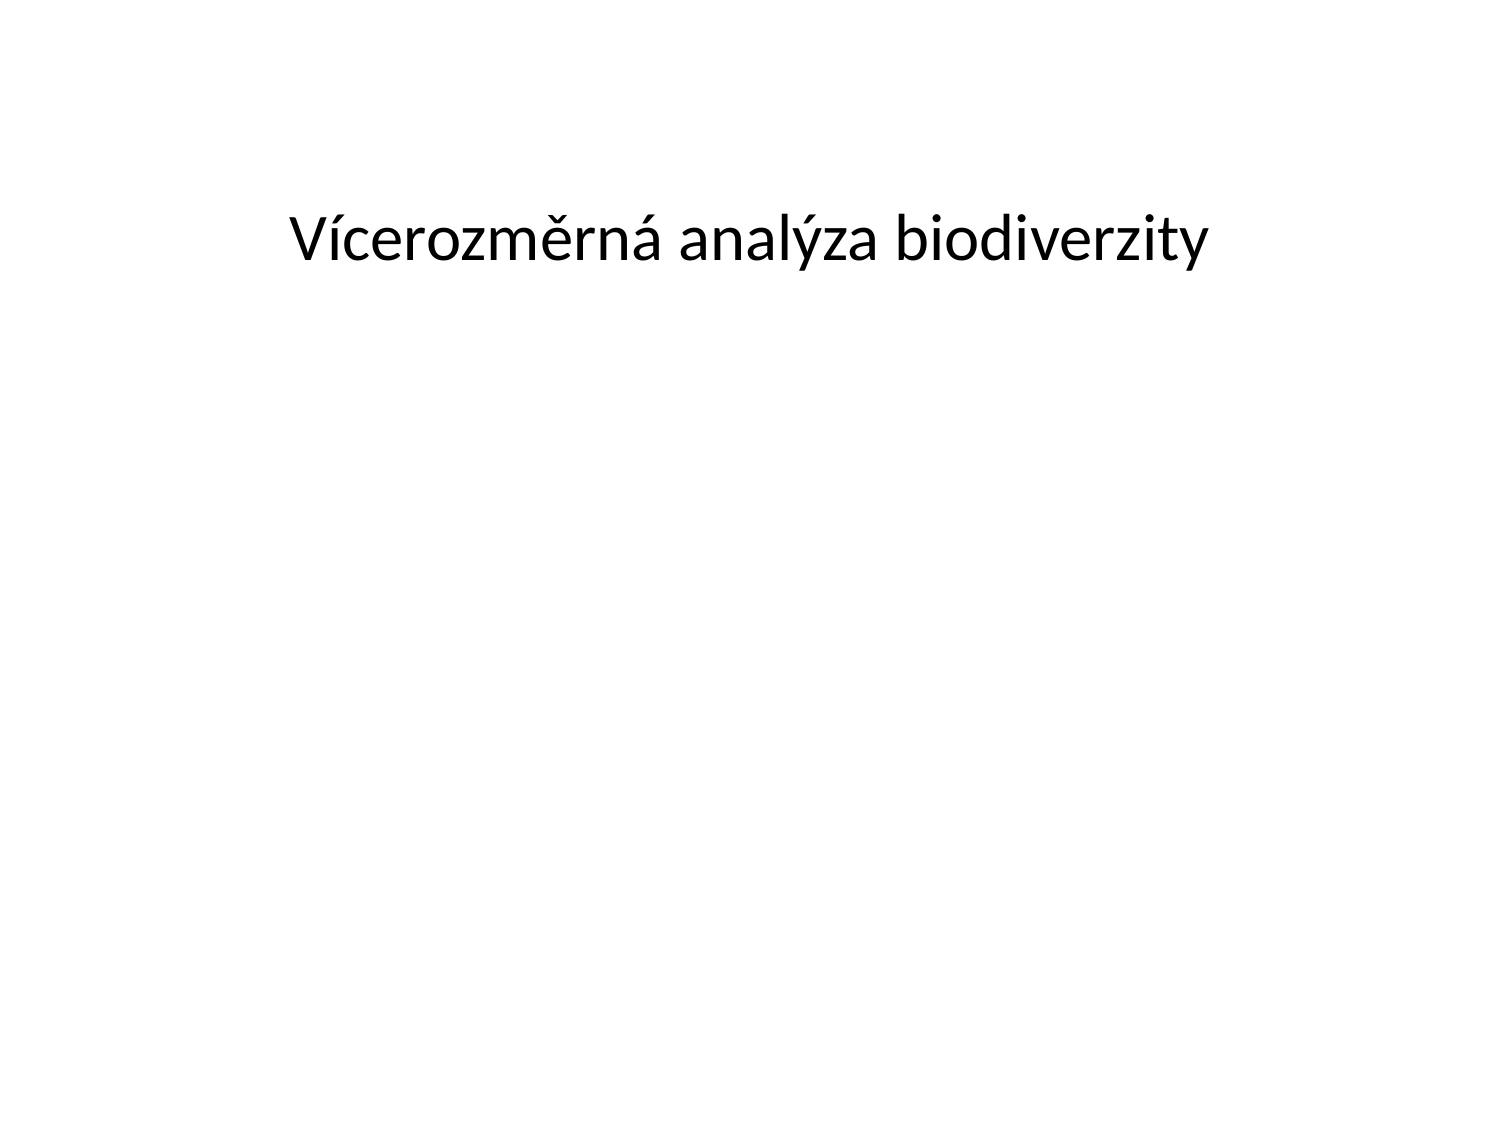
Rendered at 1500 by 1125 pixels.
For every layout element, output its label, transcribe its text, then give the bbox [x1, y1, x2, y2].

title Vícerozměrná analýza biodiverzity [112, 113, 1388, 355]
